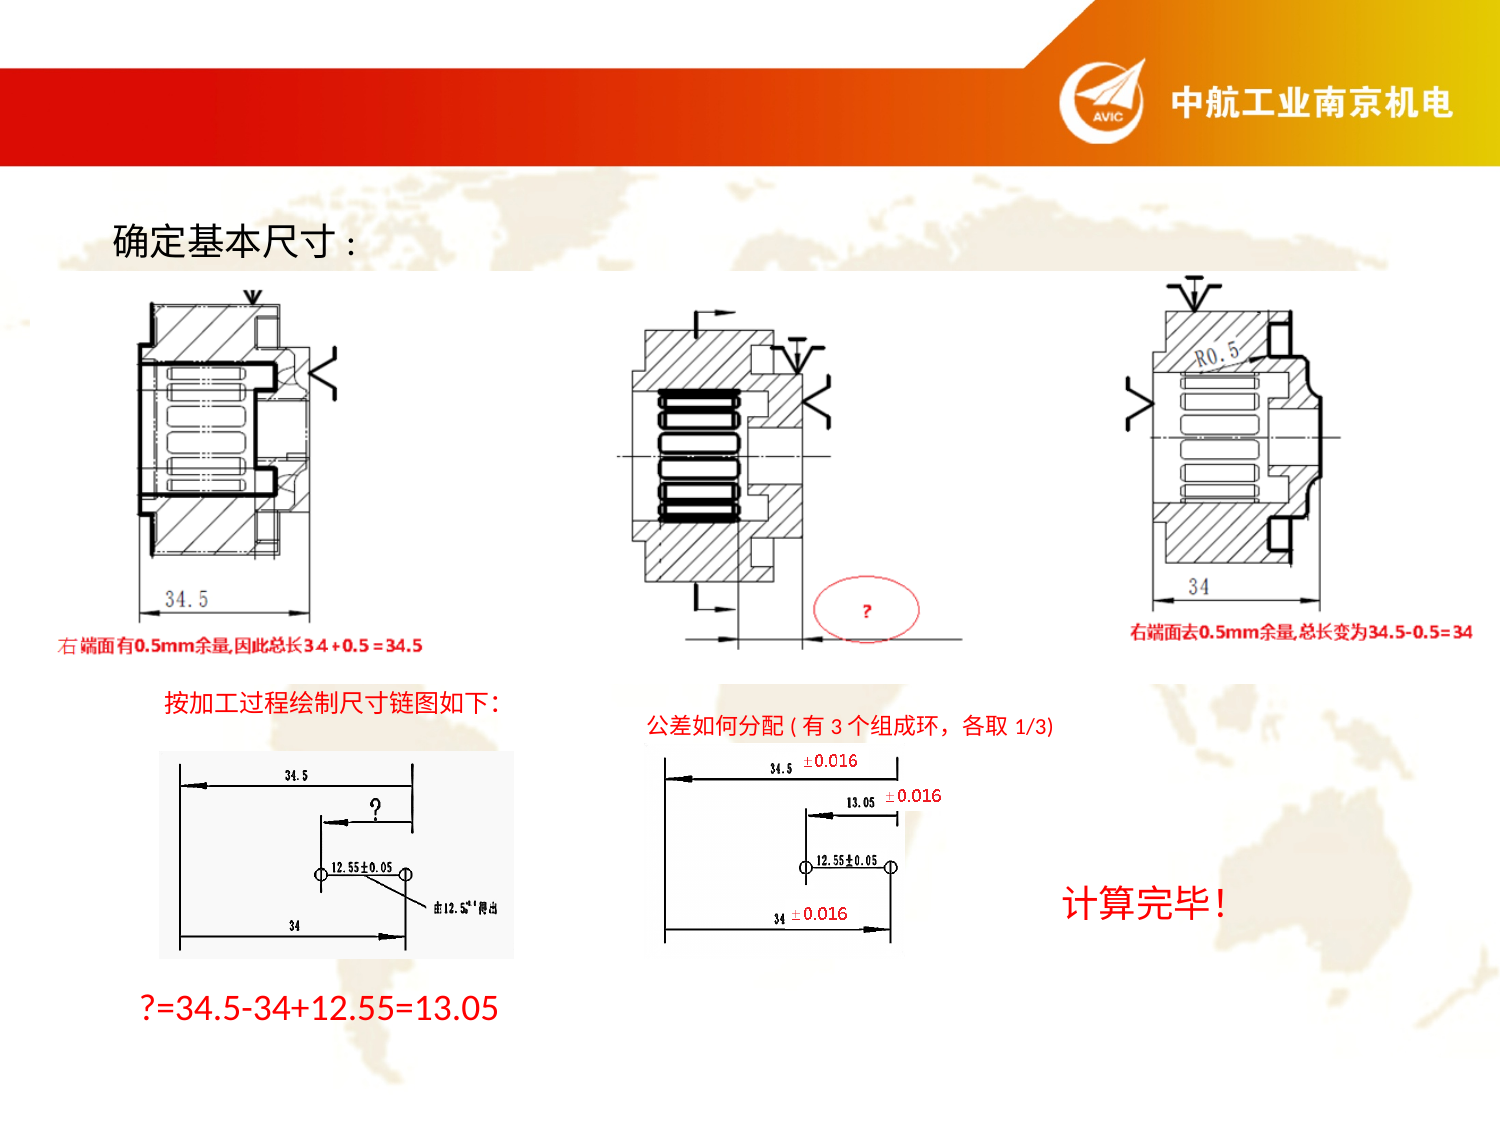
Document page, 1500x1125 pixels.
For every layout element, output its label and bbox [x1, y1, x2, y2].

picture [159, 751, 514, 959]
list [0, 0, 1500, 1123]
picture [30, 271, 1500, 685]
picture [644, 743, 953, 959]
